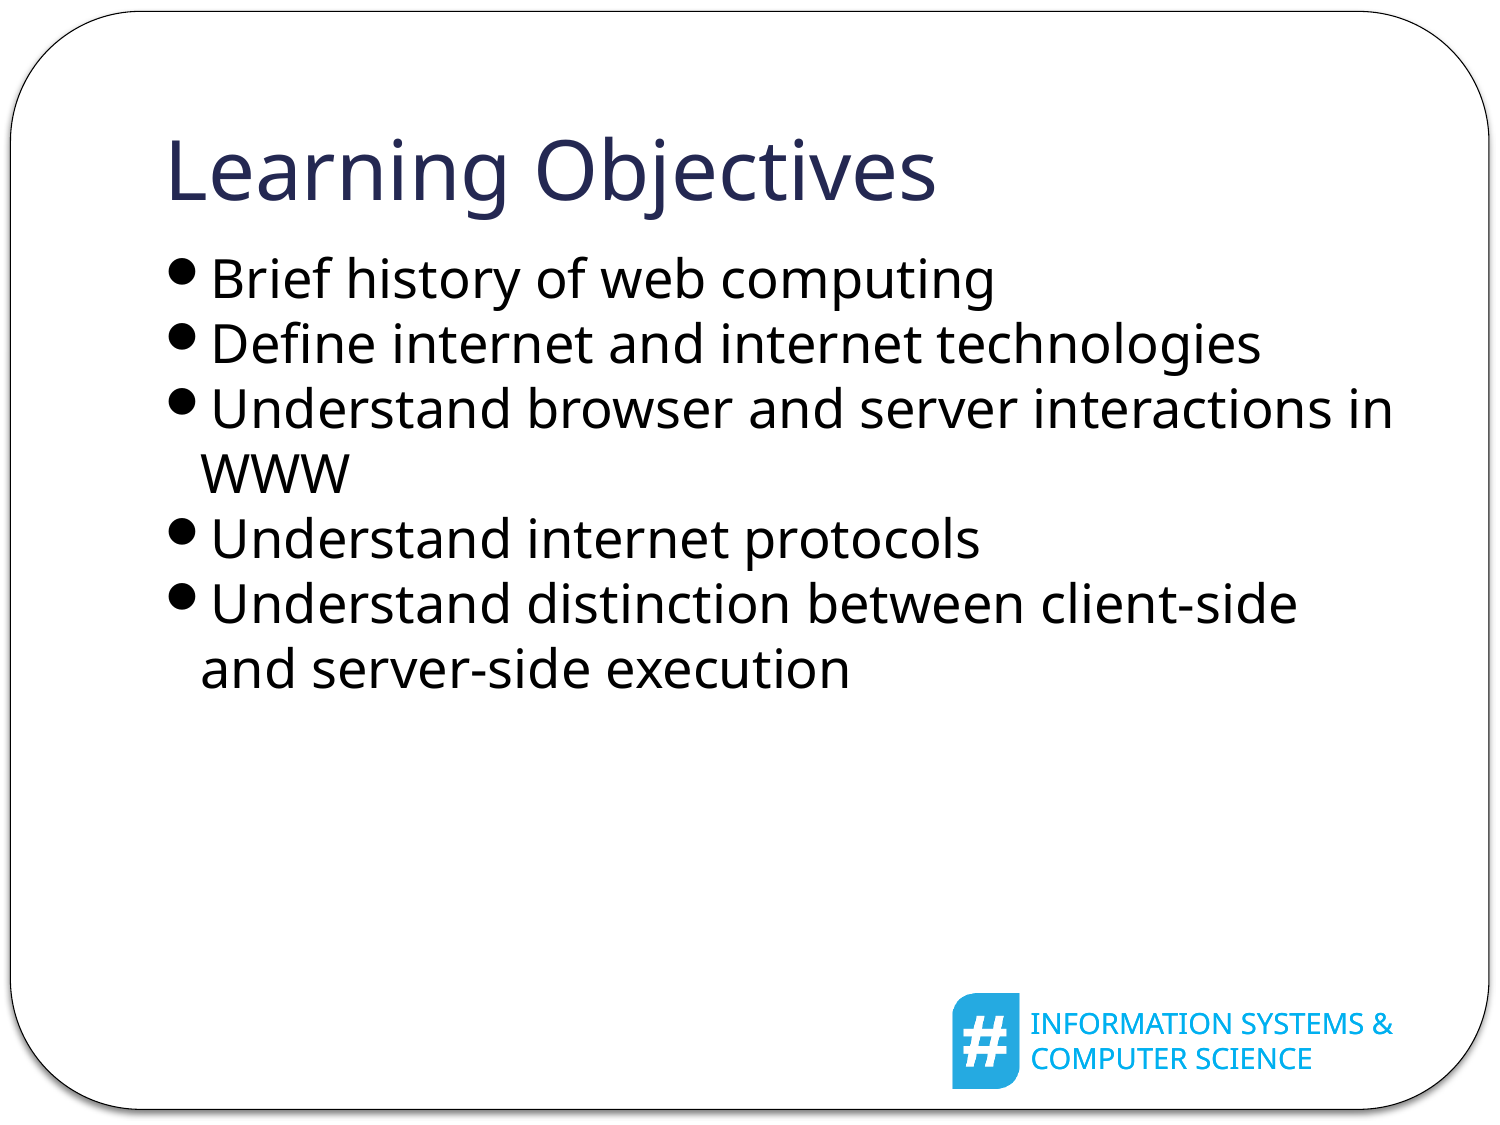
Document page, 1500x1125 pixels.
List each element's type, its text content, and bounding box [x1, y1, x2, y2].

text_box Learning Objectives [150, 45, 1425, 233]
picture [950, 990, 1022, 1090]
text_box Brief history of web computing Define internet and internet technologies Understand browser and server interactions in WWW Understand internet protocols Understand distinction between client-side and server-side execution [150, 237, 1425, 988]
